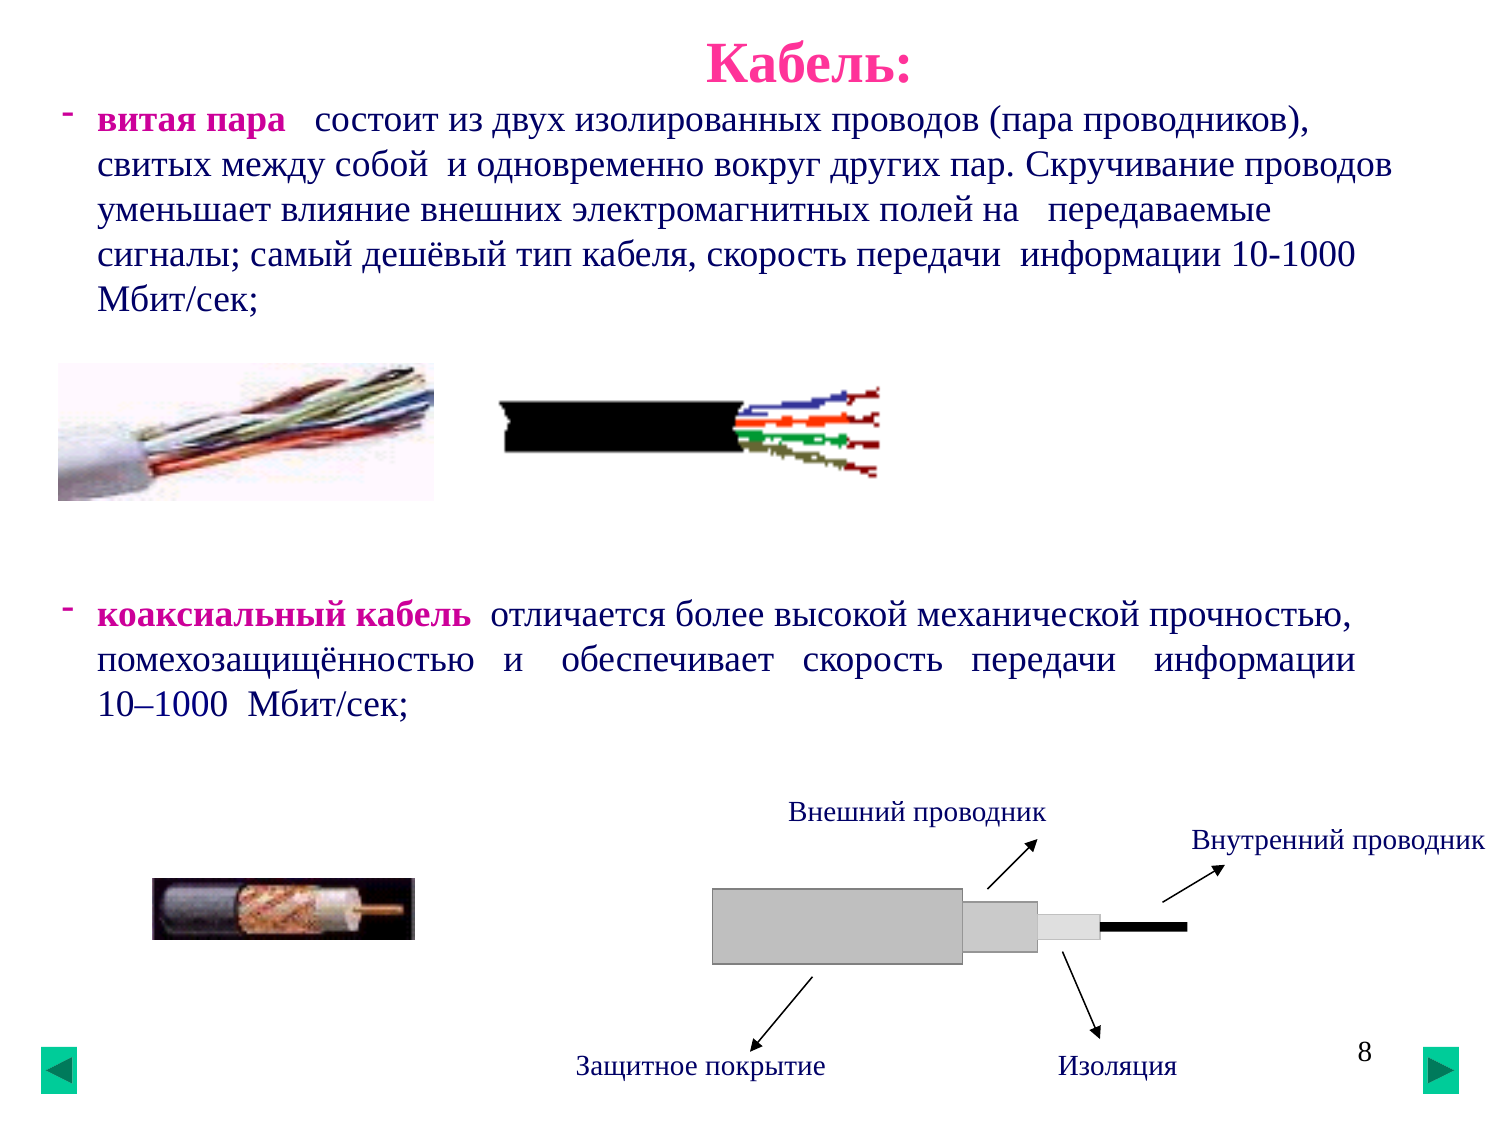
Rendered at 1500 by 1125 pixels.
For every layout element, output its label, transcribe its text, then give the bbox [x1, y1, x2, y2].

picture [152, 878, 416, 941]
picture [58, 362, 434, 501]
text_box Кабель: витая пара состоит из двух изолированных проводов (пара проводников), свитых между собой и одновременно вокруг других пар. Скручивание проводов уменьшает влияние внешних электромагнитных полей на передаваемые сигналы; самый дешёвый тип кабеля, скорость передачи информации 10-1000 Мбит/сек; коаксиальный кабель отличается более высокой механической прочностью, помехозащищённостью и обеспечивает скорость передачи информации 10–1000 Мбит/сек; [46, 16, 1425, 822]
text_box Внешний проводник [773, 785, 1062, 810]
picture [491, 374, 891, 493]
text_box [561, 812, 1500, 1090]
text_box [41, 1046, 77, 1094]
